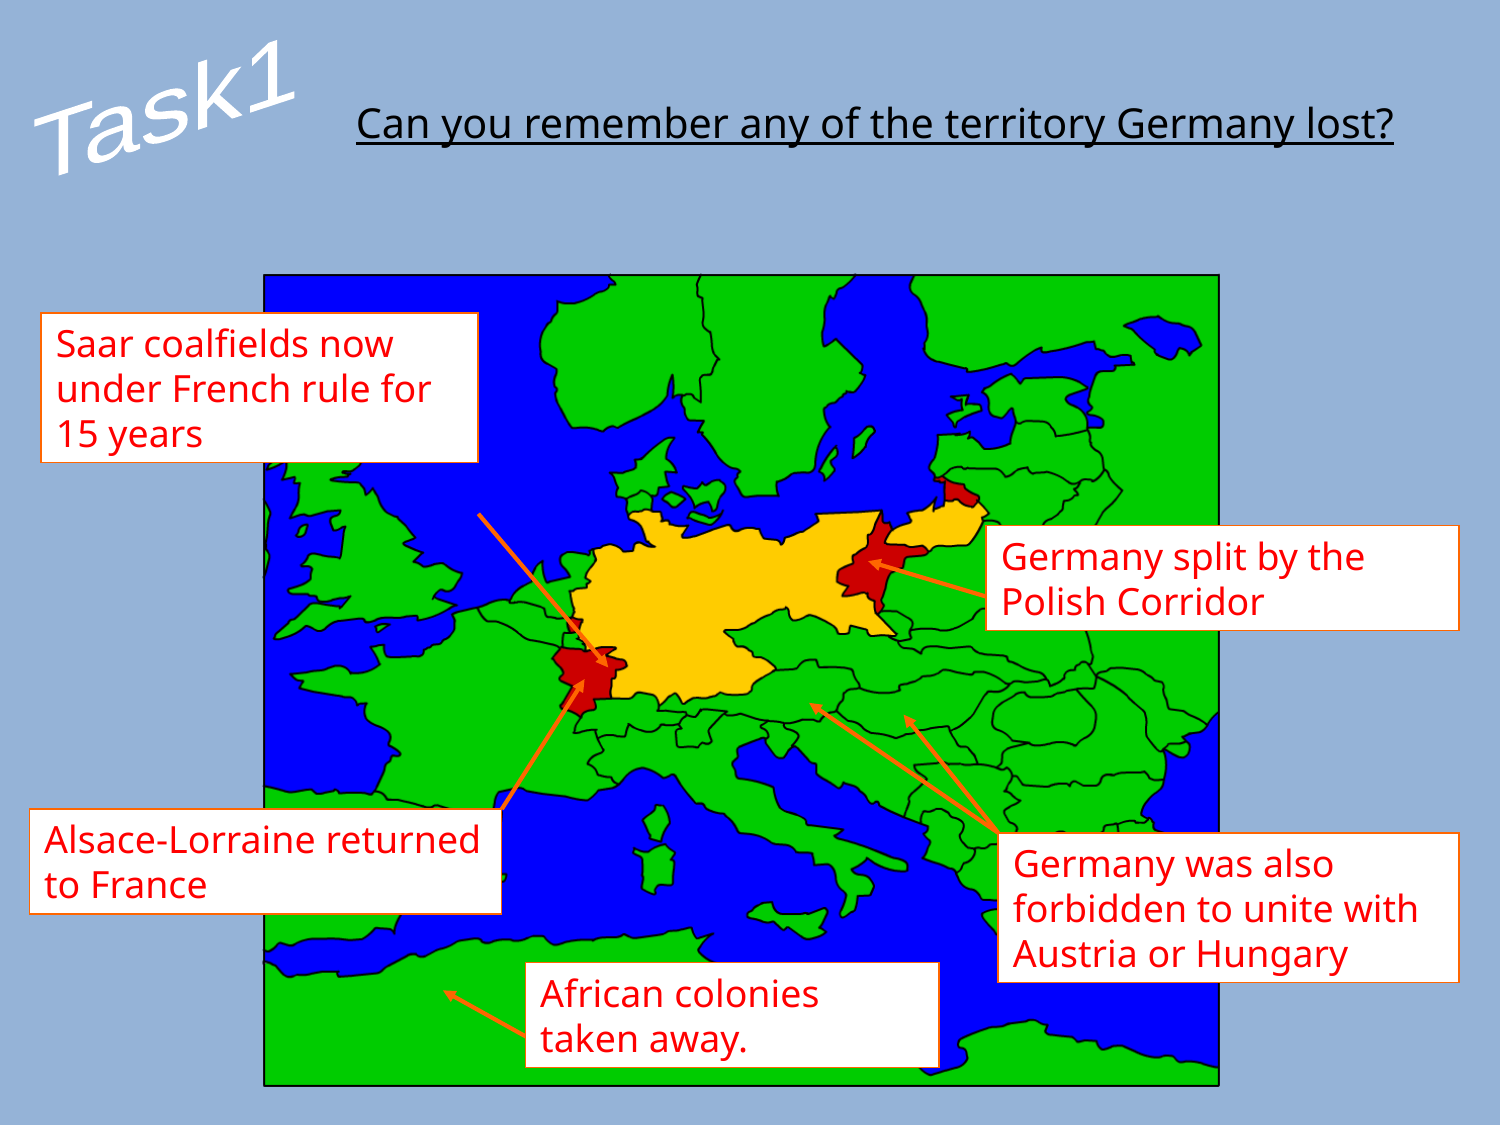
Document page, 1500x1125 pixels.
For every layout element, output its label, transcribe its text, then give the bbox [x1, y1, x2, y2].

title Can you remember any of the territory Germany lost? [324, 66, 1425, 178]
text_box Germany split by the Polish Corridor [1235, 525, 1460, 631]
text_box Germany was also forbidden to unite with Austria or Hungary [1235, 832, 1459, 983]
picture [253, 266, 1230, 1093]
text_box Saar coalfields now under French rule for 15 years [41, 312, 248, 463]
text_box Alsace-Lorraine returned to France [29, 809, 248, 914]
